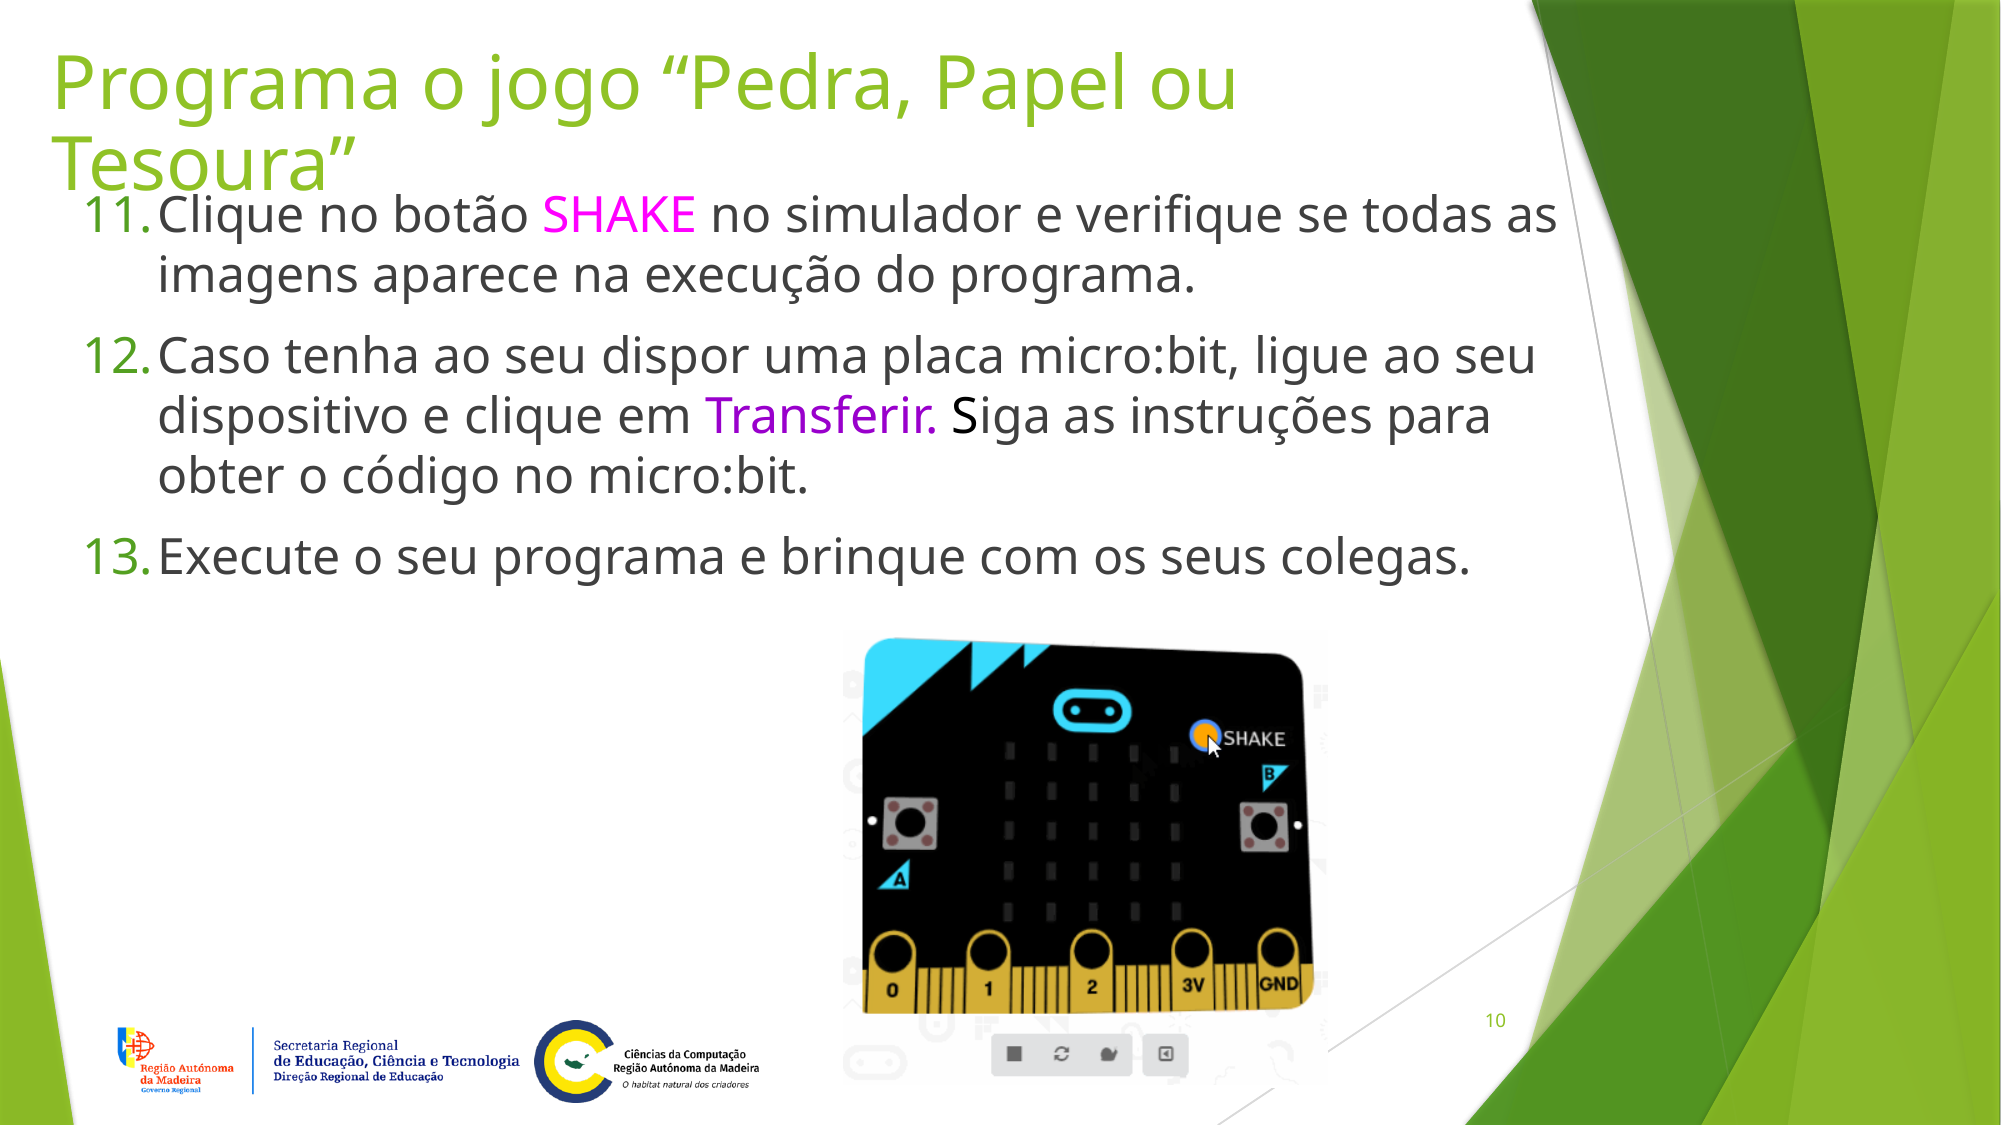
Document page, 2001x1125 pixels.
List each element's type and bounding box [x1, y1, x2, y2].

picture [843, 629, 1329, 1089]
text_box [0, 0, 2000, 1125]
text_box [110, 1020, 759, 1103]
